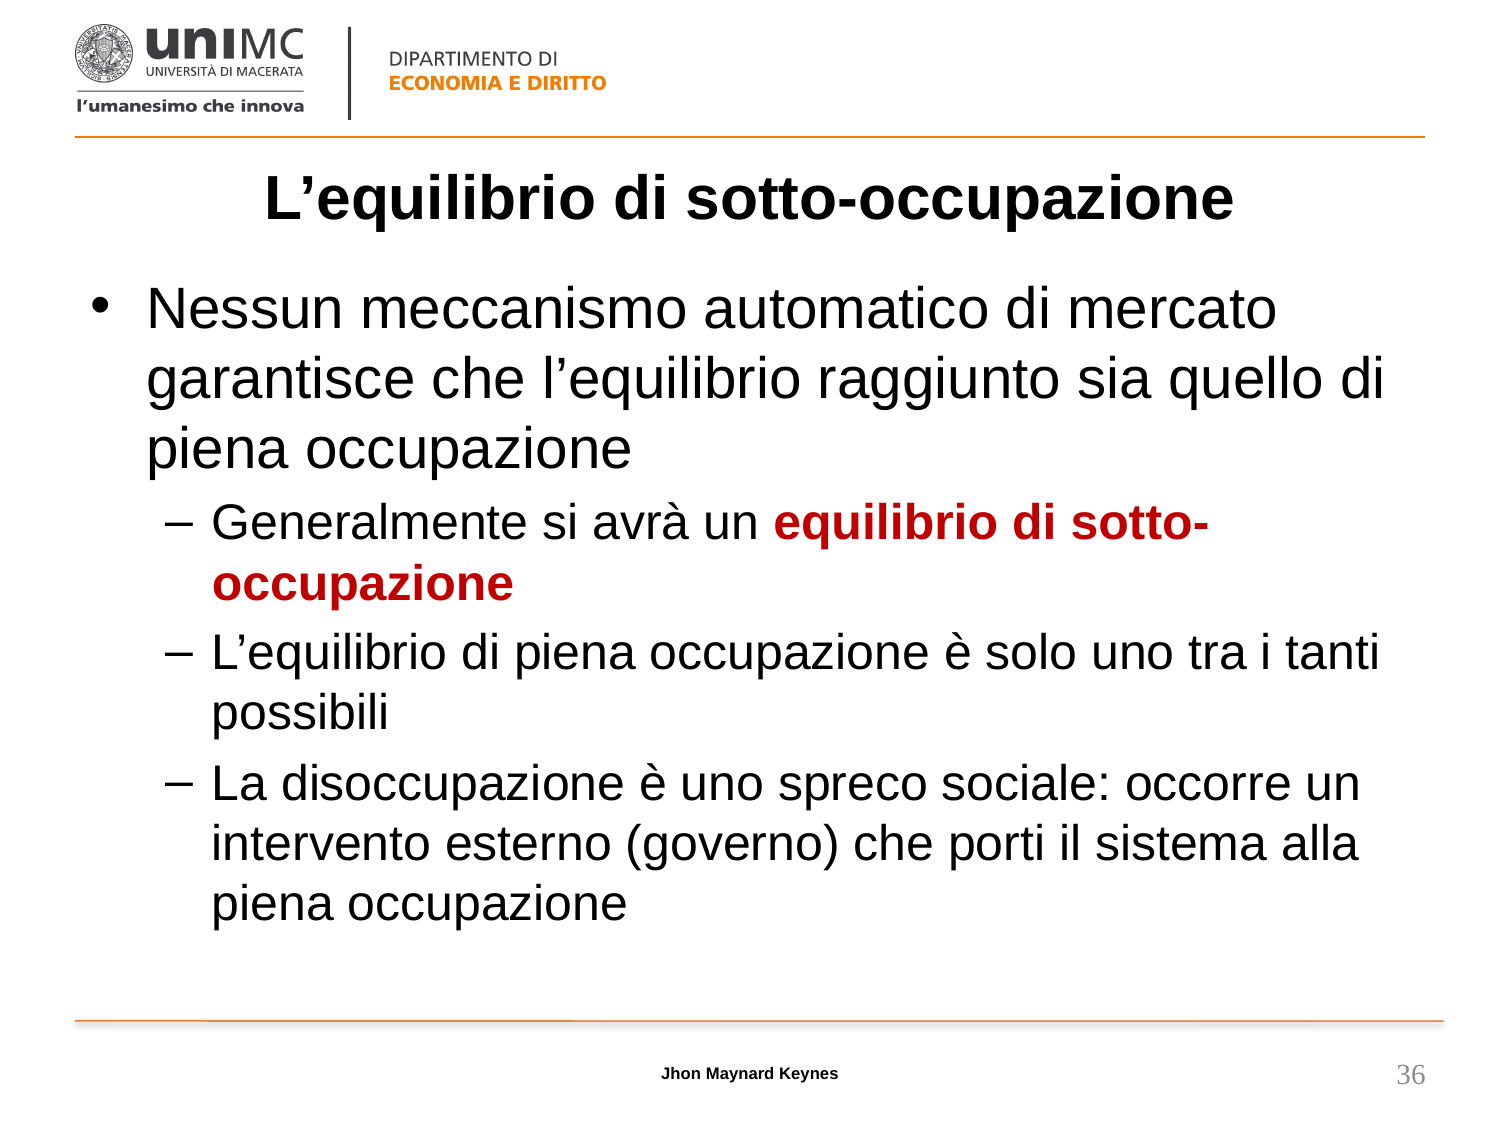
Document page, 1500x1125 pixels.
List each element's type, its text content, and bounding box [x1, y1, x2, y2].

picture [75, 24, 1425, 138]
list Nessun meccanismo automatico di mercato garantisce che l’equilibrio raggiunto sia quello di piena occupazione Generalmente si avrà un equilibrio di sotto-occupazione L’equilibrio di piena occupazione è solo uno tra i tanti possibili La disoccupazione è uno spreco sociale: occorre un intervento esterno (governo) che porti il sistema alla piena occupazione [75, 262, 1425, 1005]
slide_number 36 [1091, 1042, 1442, 1103]
footer Jhon Maynard Keynes [512, 1042, 988, 1103]
title L’equilibrio di sotto-occupazione [75, 149, 1425, 241]
